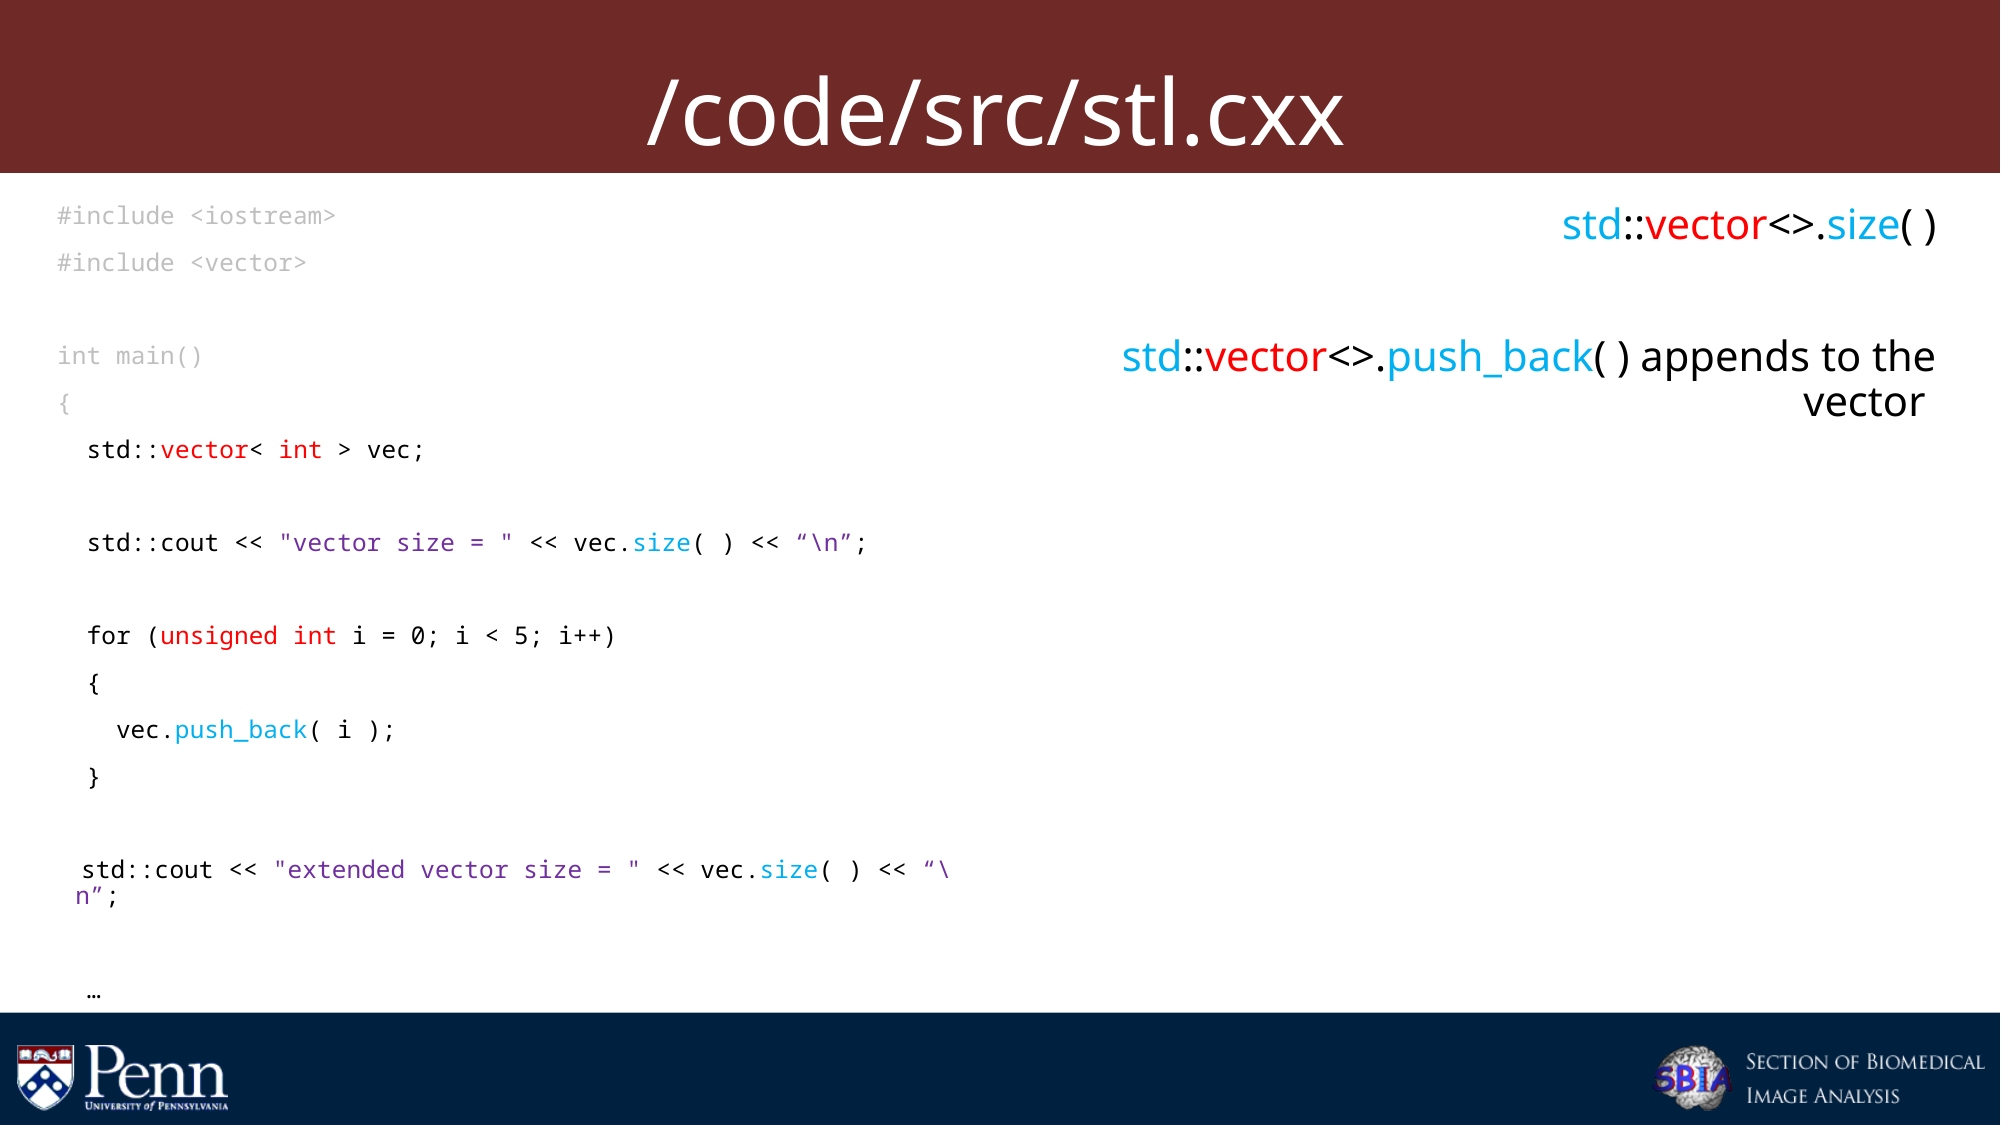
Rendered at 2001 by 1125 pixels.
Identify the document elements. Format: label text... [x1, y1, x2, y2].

list #include <iostream> #include <vector> int main() { std::vector< int > vec; std::cout << "vector size = " << vec.size( ) << “\n”; for (unsigned int i = 0; i < 5; i++) { vec.push_back( i ); } std::cout << "extended vector size = " << vec.size( ) << “\n”; … [42, 195, 988, 1014]
list std::vector<>.size( ) std::vector<>.push_back( ) appends to the vector [1012, 195, 1952, 1014]
picture [1652, 1044, 1985, 1112]
title /code/src/stl.cxx [42, 0, 1952, 173]
picture [17, 1045, 228, 1111]
